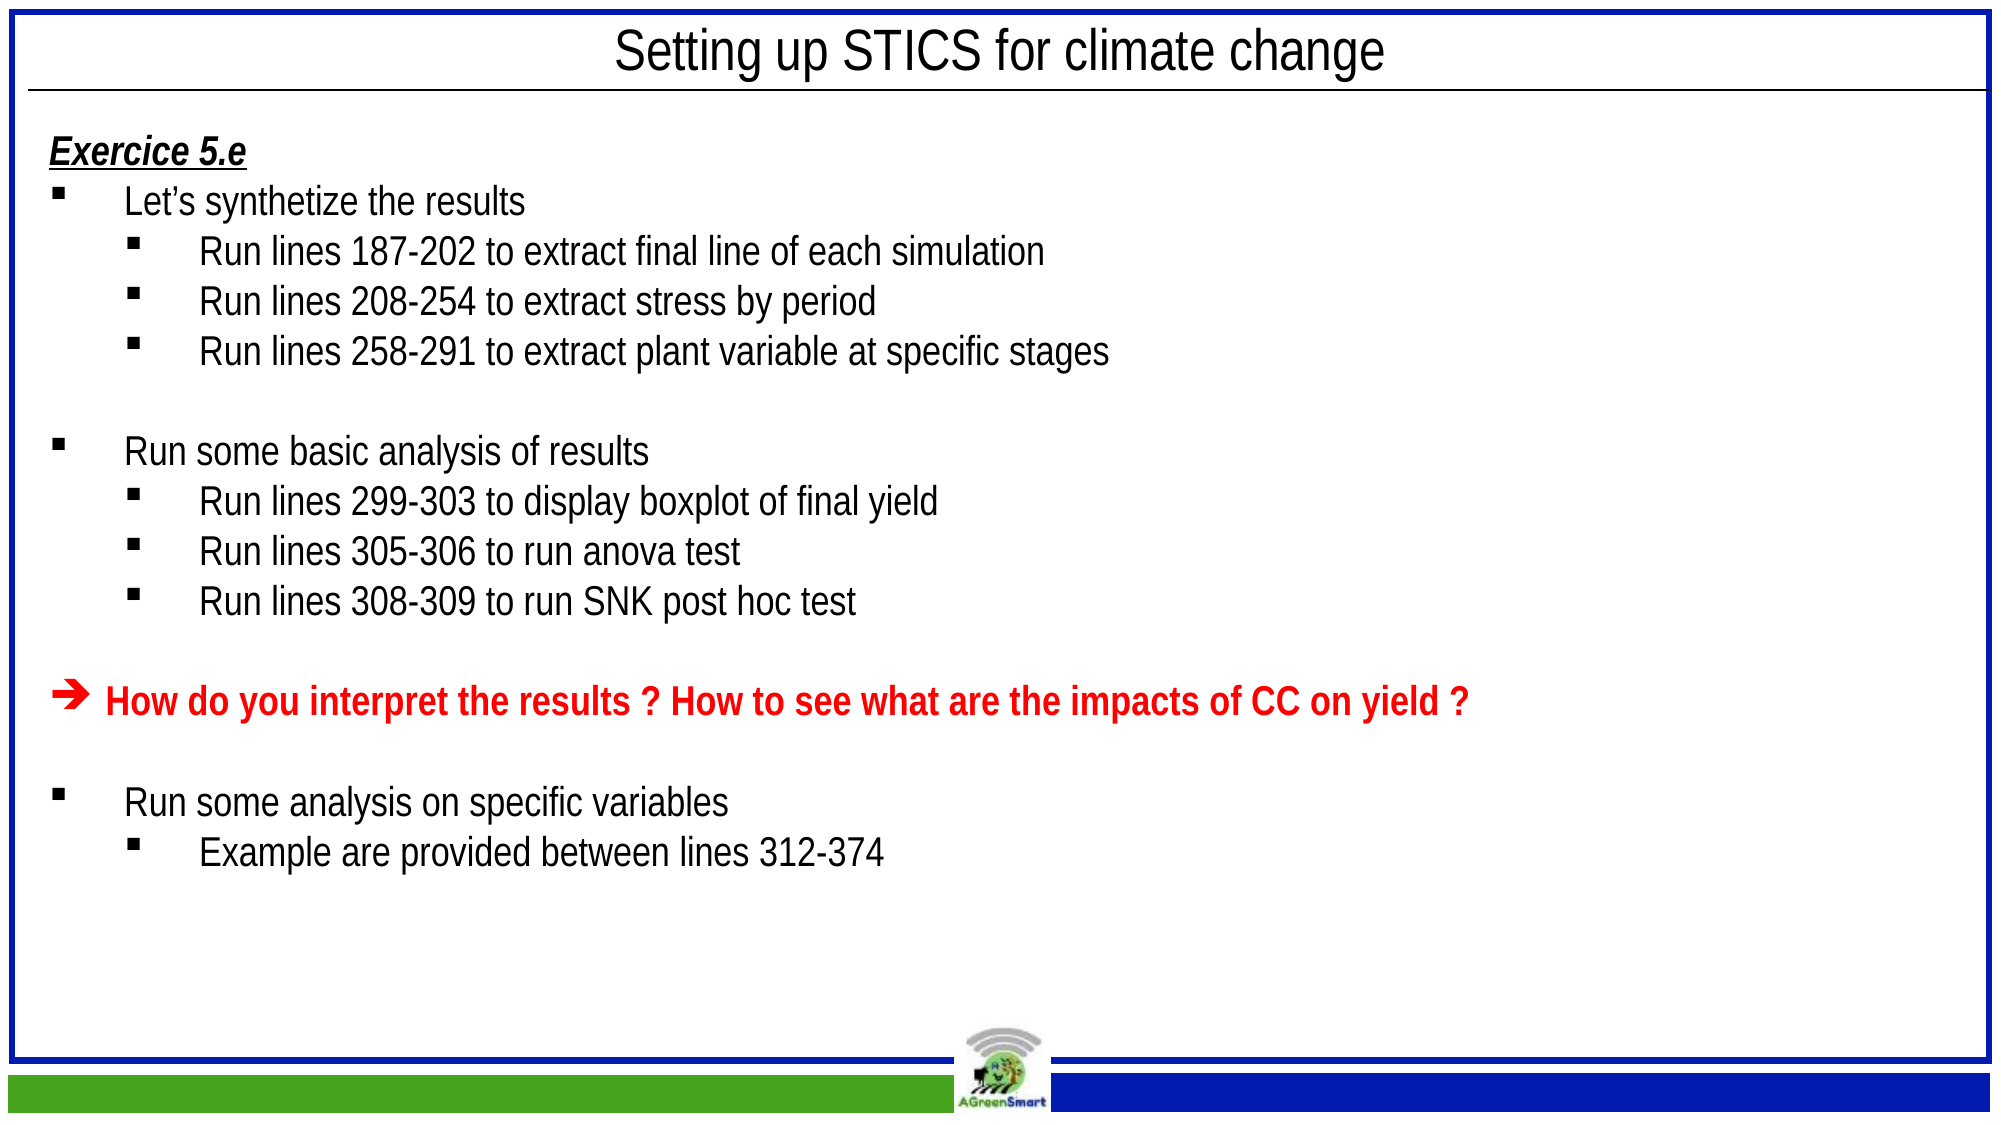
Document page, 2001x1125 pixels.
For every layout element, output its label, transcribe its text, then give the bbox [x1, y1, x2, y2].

picture [954, 1019, 1051, 1116]
text_box Exercice 5.e Let’s synthetize the results Run lines 187-202 to extract final line of each simulation Run lines 208-254 to extract stress by period Run lines 258-291 to extract plant variable at specific stages Run some basic analysis of results Run lines 299-303 to display boxplot of final yield Run lines 305-306 to run anova test Run lines 308-309 to run SNK post hoc test How do you interpret the results ? How to see what are the impacts of CC on yield ? Run some analysis on specific variables Example are provided between lines 312-374 [34, 116, 2000, 932]
text_box Setting up STICS for climate change [0, 5, 2000, 90]
